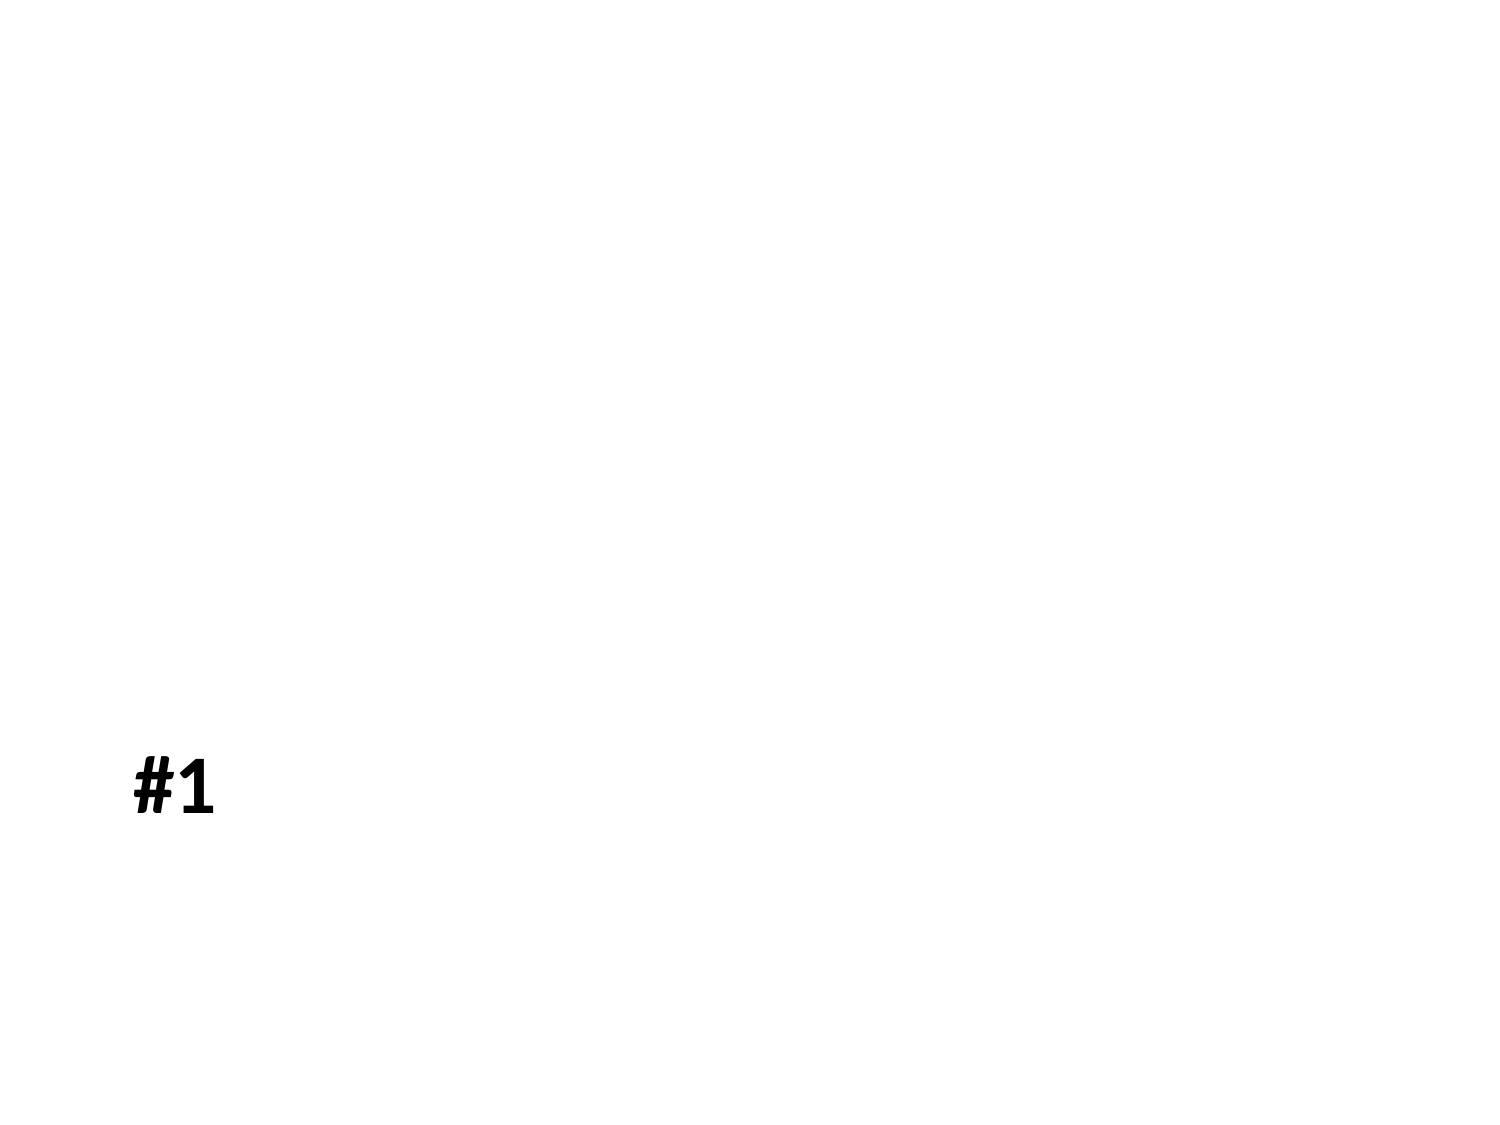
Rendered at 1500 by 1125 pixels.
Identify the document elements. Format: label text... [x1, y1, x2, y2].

title #1 [118, 722, 1394, 947]
